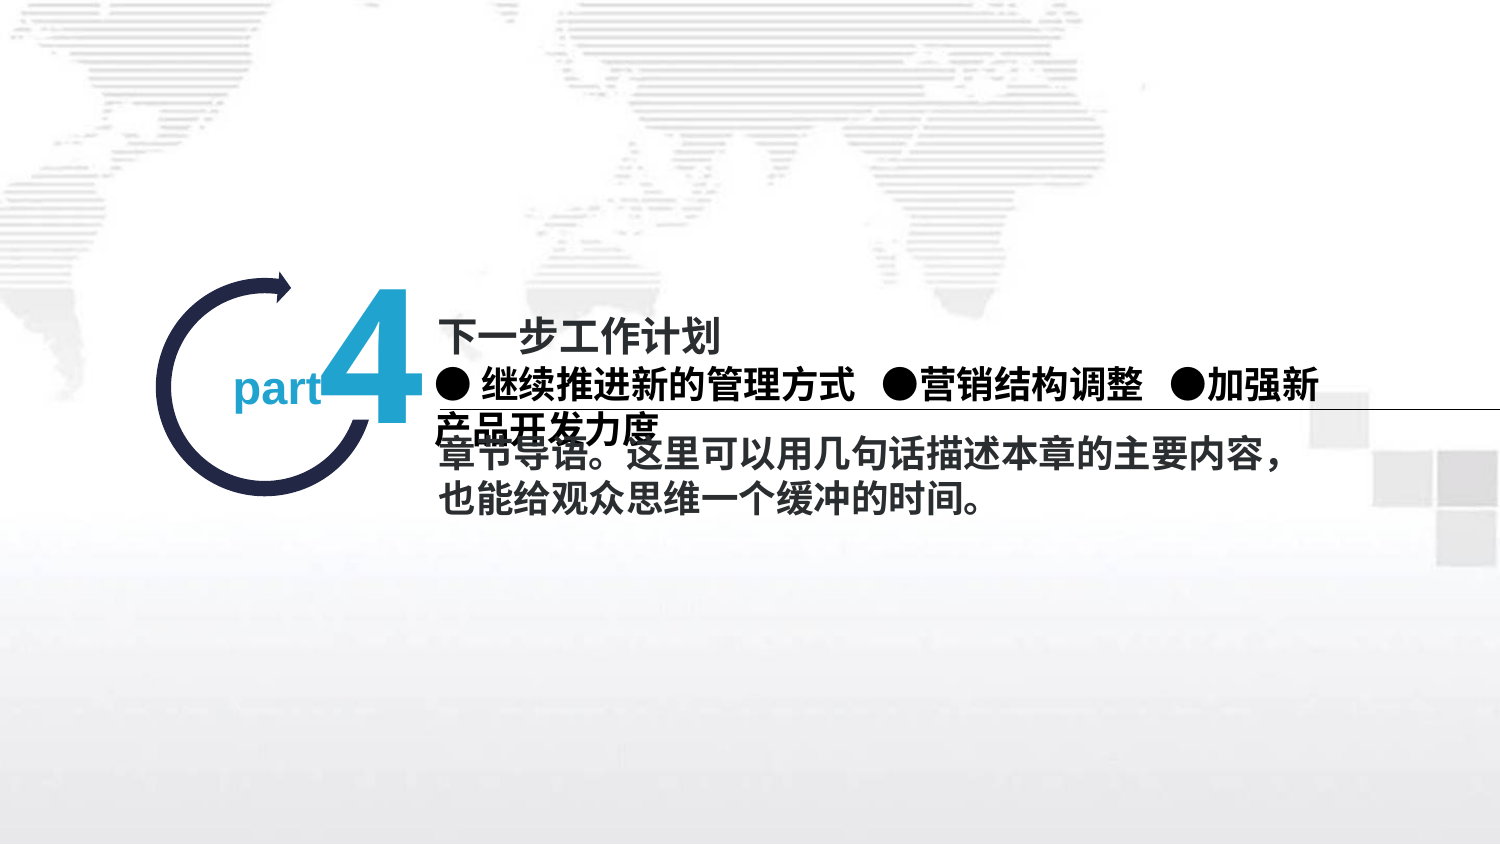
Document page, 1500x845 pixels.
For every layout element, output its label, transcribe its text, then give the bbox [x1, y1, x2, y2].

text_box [419, 303, 1344, 529]
picture [0, 0, 1500, 844]
text_box [155, 271, 369, 497]
text_box 4 [304, 228, 442, 469]
text_box part [217, 350, 337, 422]
